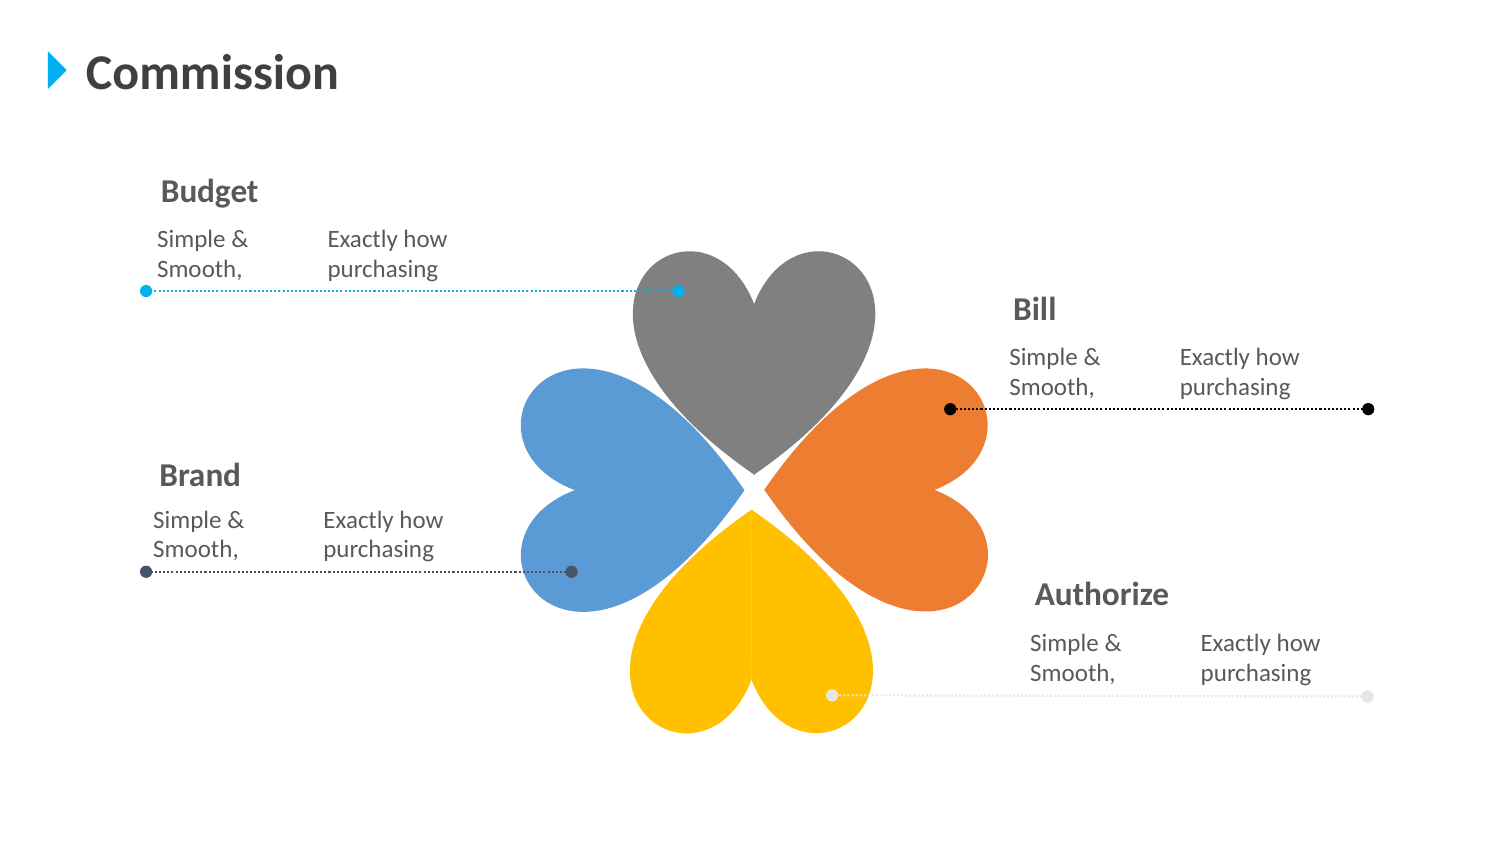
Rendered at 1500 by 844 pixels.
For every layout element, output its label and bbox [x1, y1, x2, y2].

text_box [142, 161, 679, 291]
text_box [632, 251, 876, 475]
text_box [48, 32, 359, 108]
text_box [571, 317, 694, 663]
text_box [138, 445, 572, 572]
text_box [814, 317, 938, 565]
text_box [629, 509, 873, 734]
text_box [950, 280, 1369, 410]
text_box [832, 565, 1374, 697]
